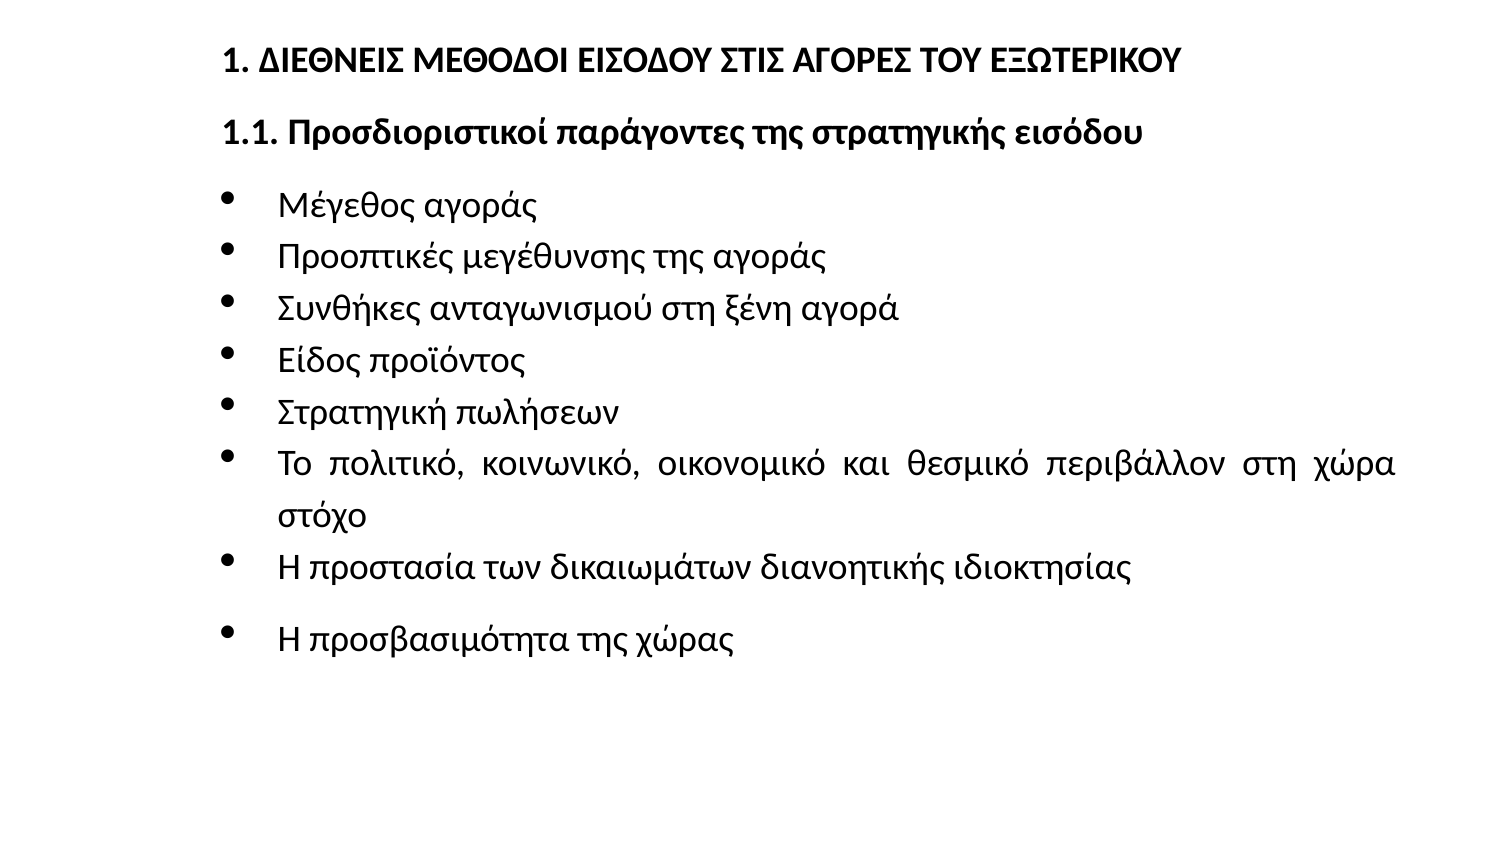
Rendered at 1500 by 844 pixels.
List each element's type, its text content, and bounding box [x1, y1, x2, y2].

text_box 1. ΔΙΕΘΝΕΙΣ ΜΕΘΟΔΟΙ ΕΙΣΟΔΟΥ ΣΤΙΣ ΑΓΟΡΕΣ ΤΟΥ ΕΞΩΤΕΡΙΚΟΥ 1.1. Προσδιοριστικοί παράγοντες της στρατηγικής εισόδου Μέγεθος αγοράς Προοπτικές μεγέθυνσης της αγοράς Συνθήκες ανταγωνισμού στη ξένη αγορά Είδος προϊόντος Στρατηγική πωλήσεων Το πολιτικό, κοινωνικό, οικονομικό και θεσμικό περιβάλλον στη χώρα στόχο Η προστασία των δικαιωμάτων διανοητικής ιδιοκτησίας Η προσβασιμότητα της χώρας [206, 20, 1412, 667]
